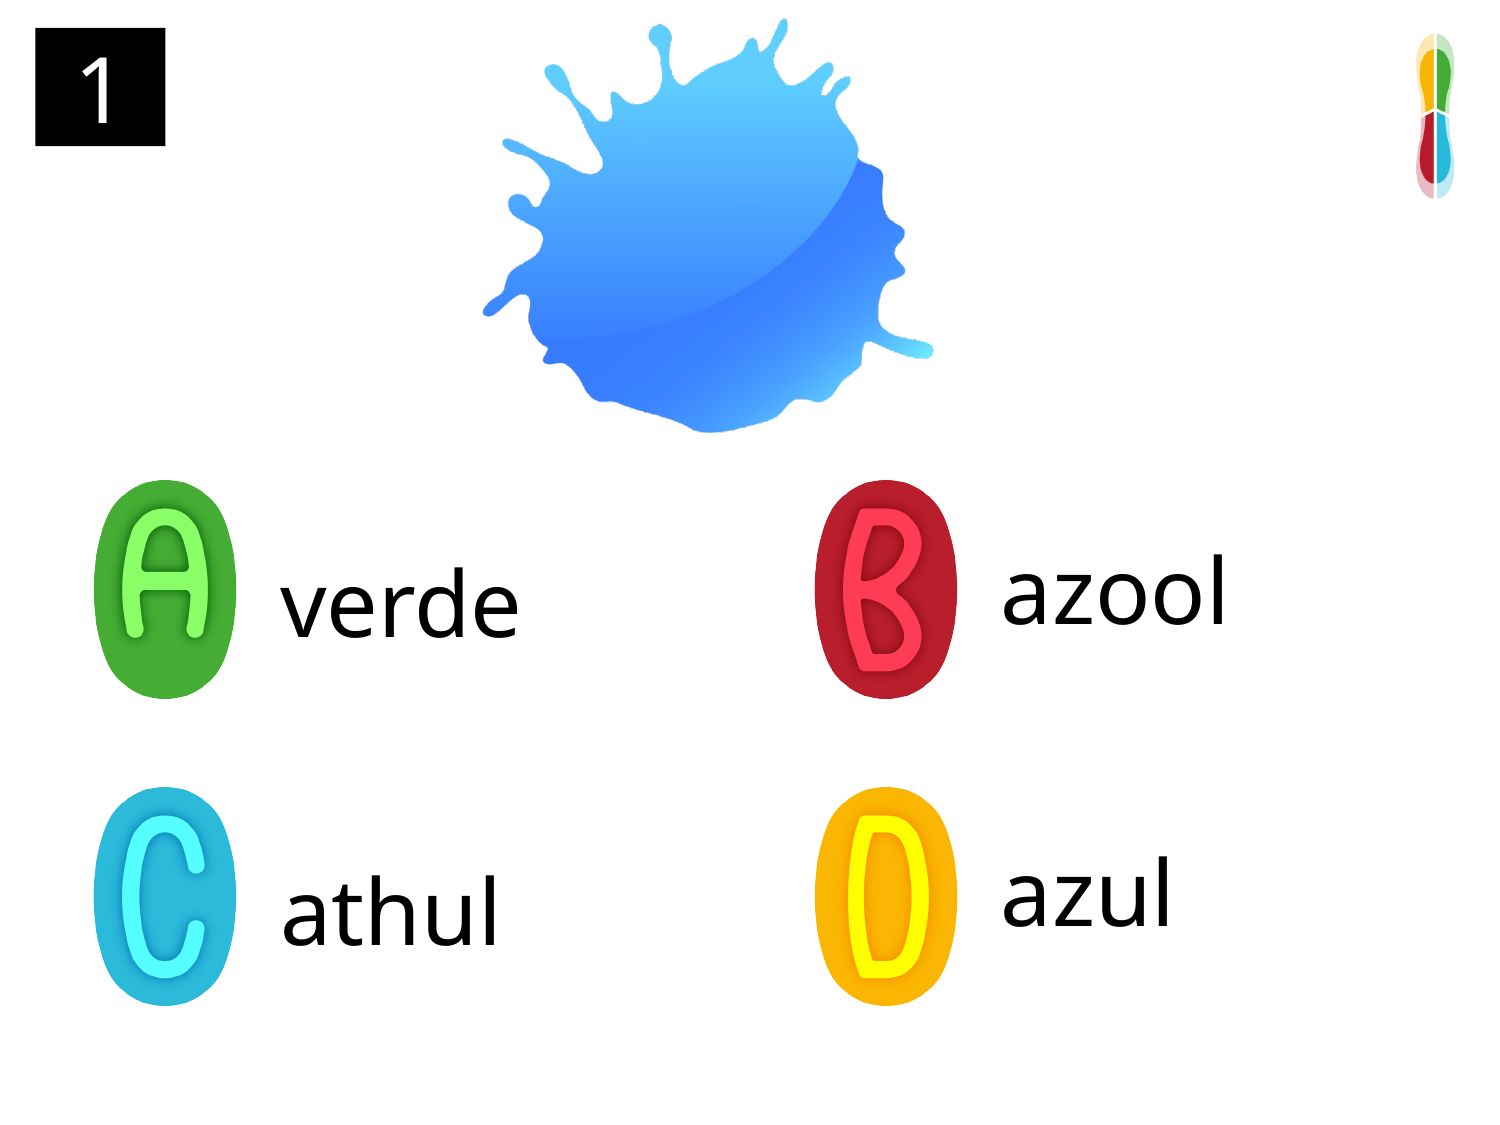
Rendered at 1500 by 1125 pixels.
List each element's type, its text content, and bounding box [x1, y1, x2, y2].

picture [64, 745, 266, 1048]
picture [1375, 27, 1495, 206]
picture [64, 438, 266, 740]
text_box azul [991, 827, 1477, 952]
picture [785, 745, 987, 1048]
text_box verde [270, 538, 756, 664]
text_box azool [991, 526, 1477, 651]
text_box athul [270, 846, 756, 971]
title 1 [35, 27, 166, 147]
picture [466, 0, 987, 740]
